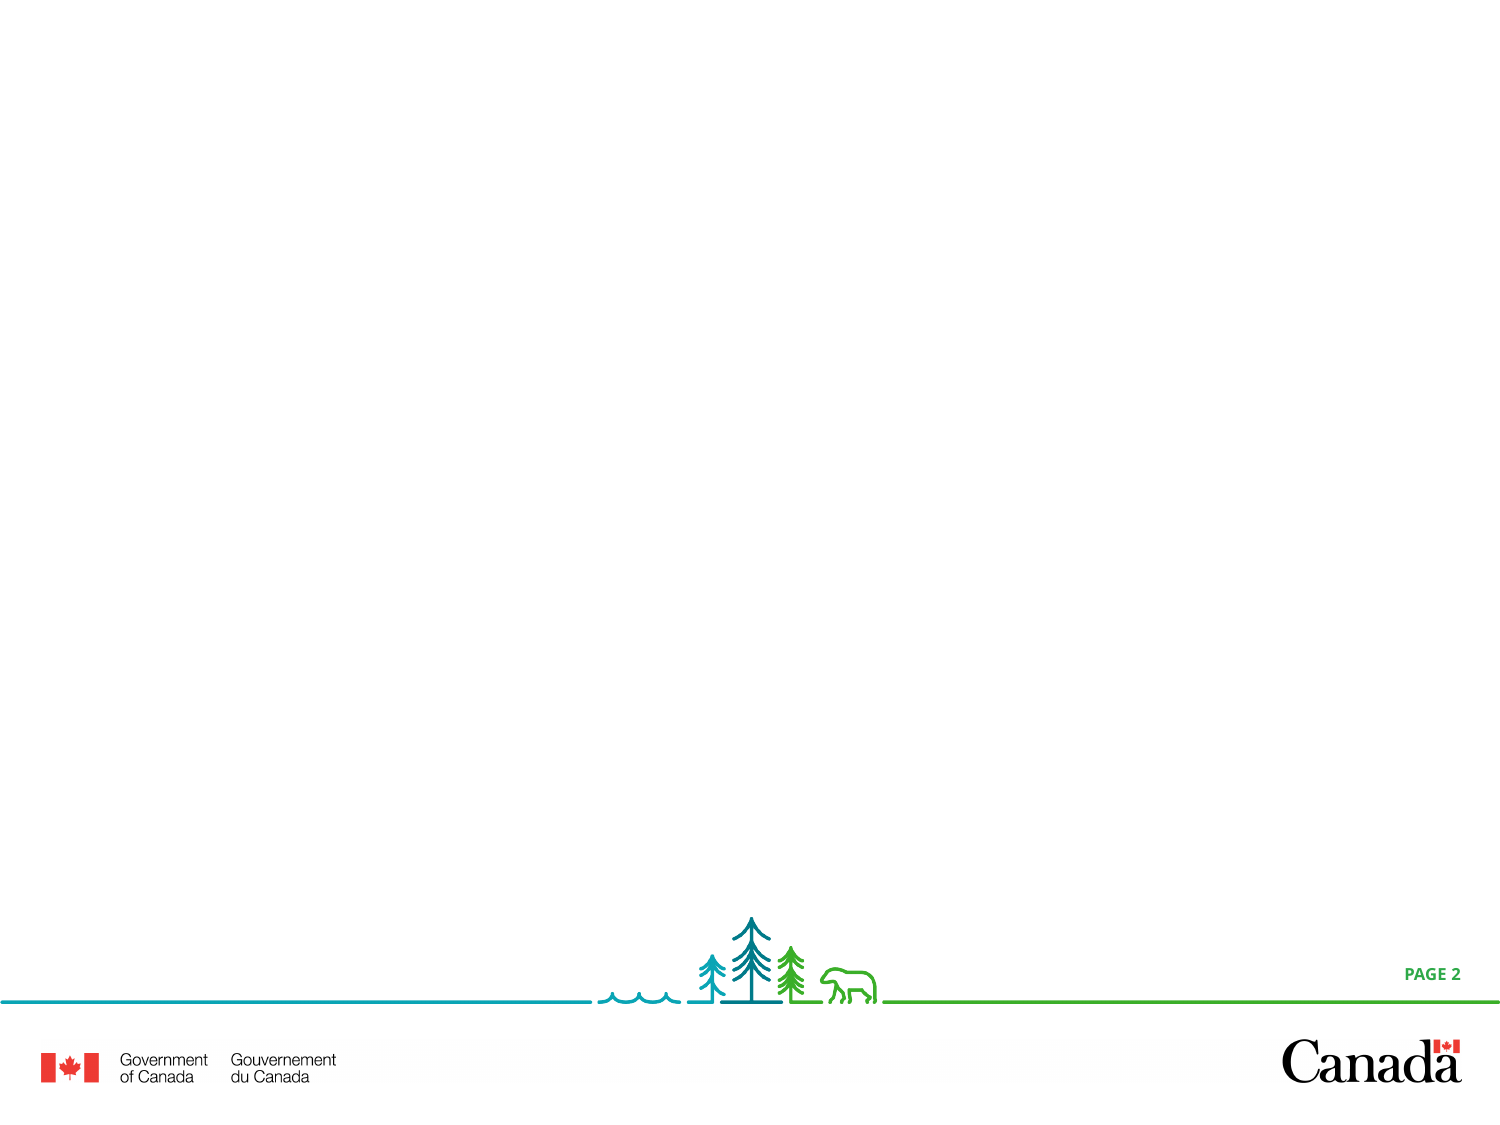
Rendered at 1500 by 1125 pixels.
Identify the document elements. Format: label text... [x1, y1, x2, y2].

picture [41, 1039, 1462, 1083]
slide_number 2 [1317, 950, 1476, 1001]
picture [0, 917, 1500, 1004]
